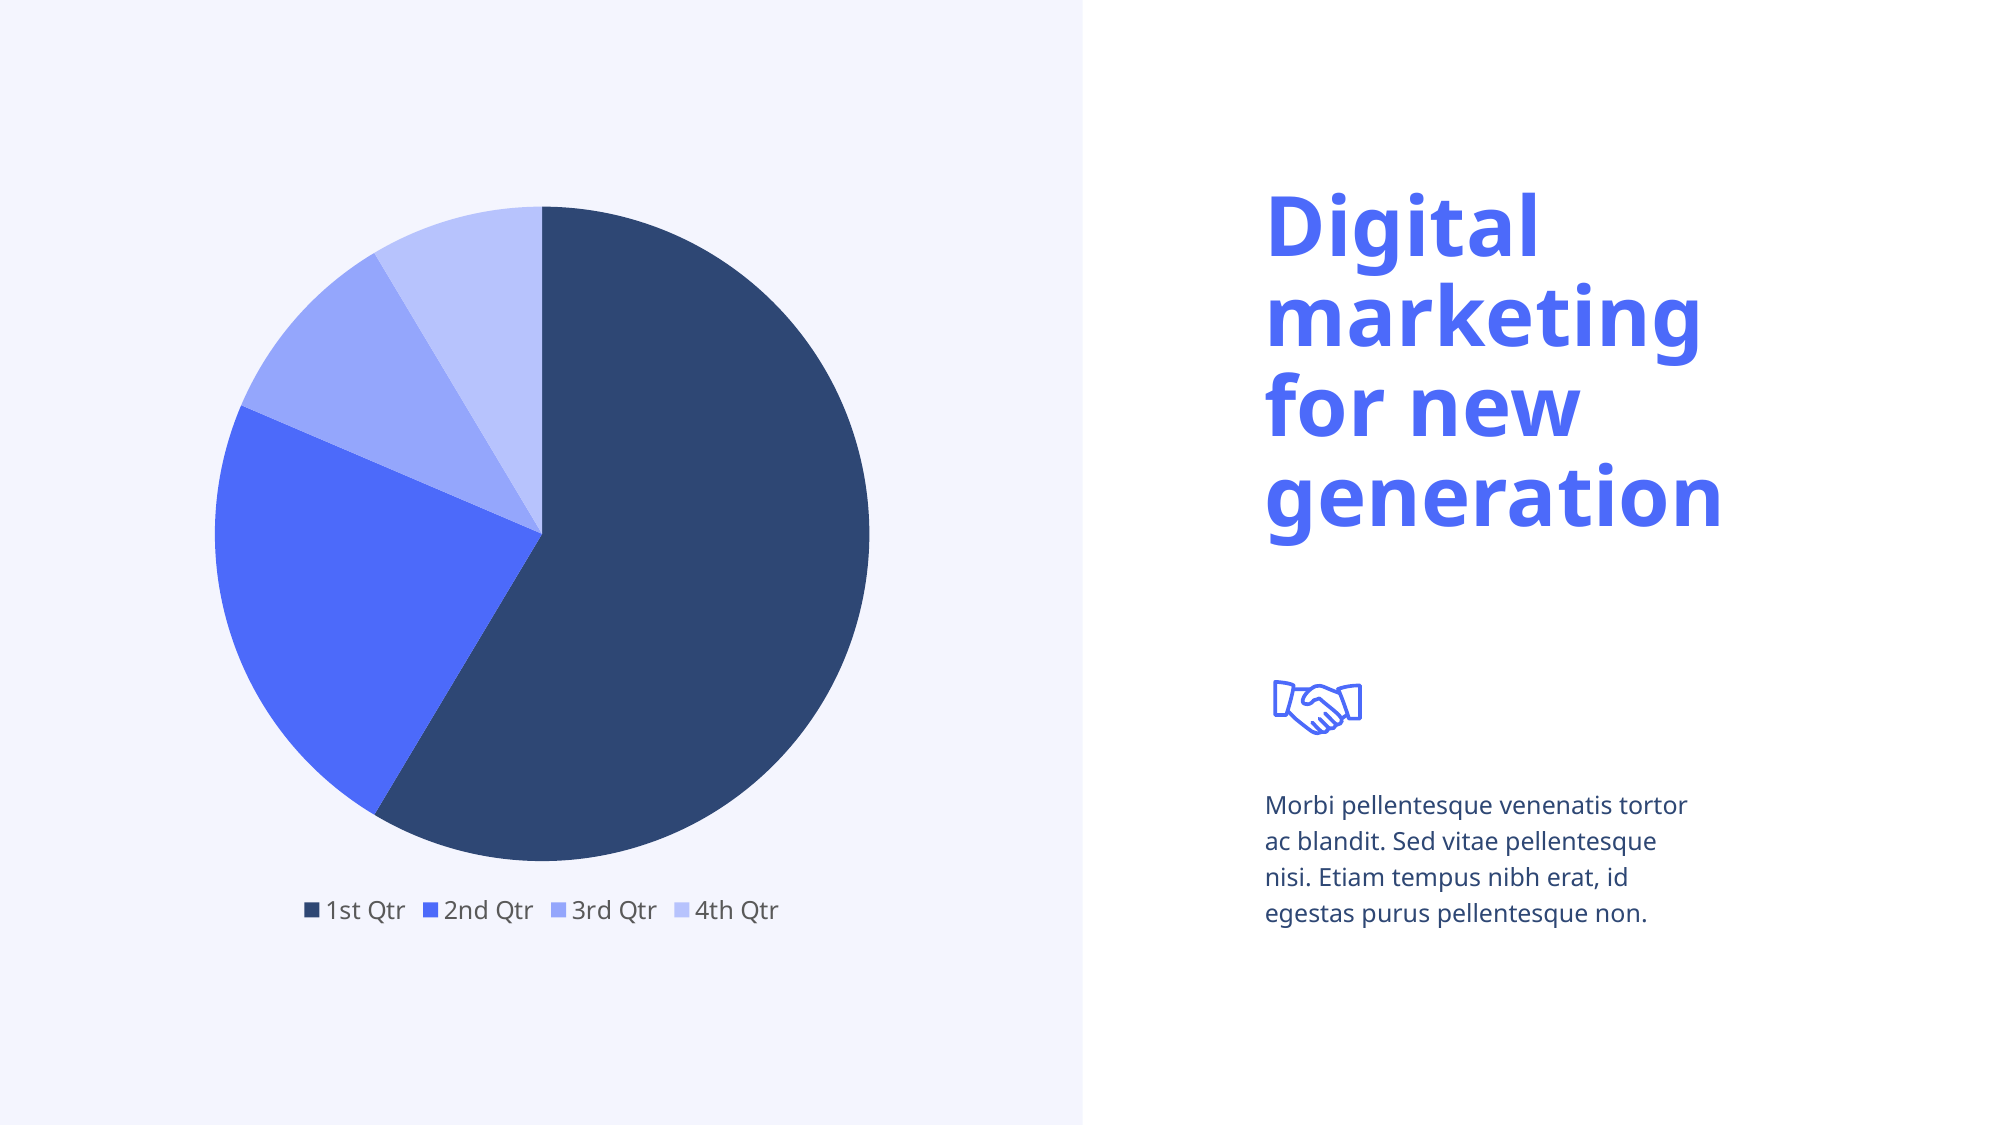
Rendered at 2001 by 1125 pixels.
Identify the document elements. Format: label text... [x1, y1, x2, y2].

text_box Digital marketing for new generation [1250, 177, 1833, 552]
text_box [0, 0, 1084, 1125]
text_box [1249, 679, 1705, 934]
chart [167, 191, 918, 934]
